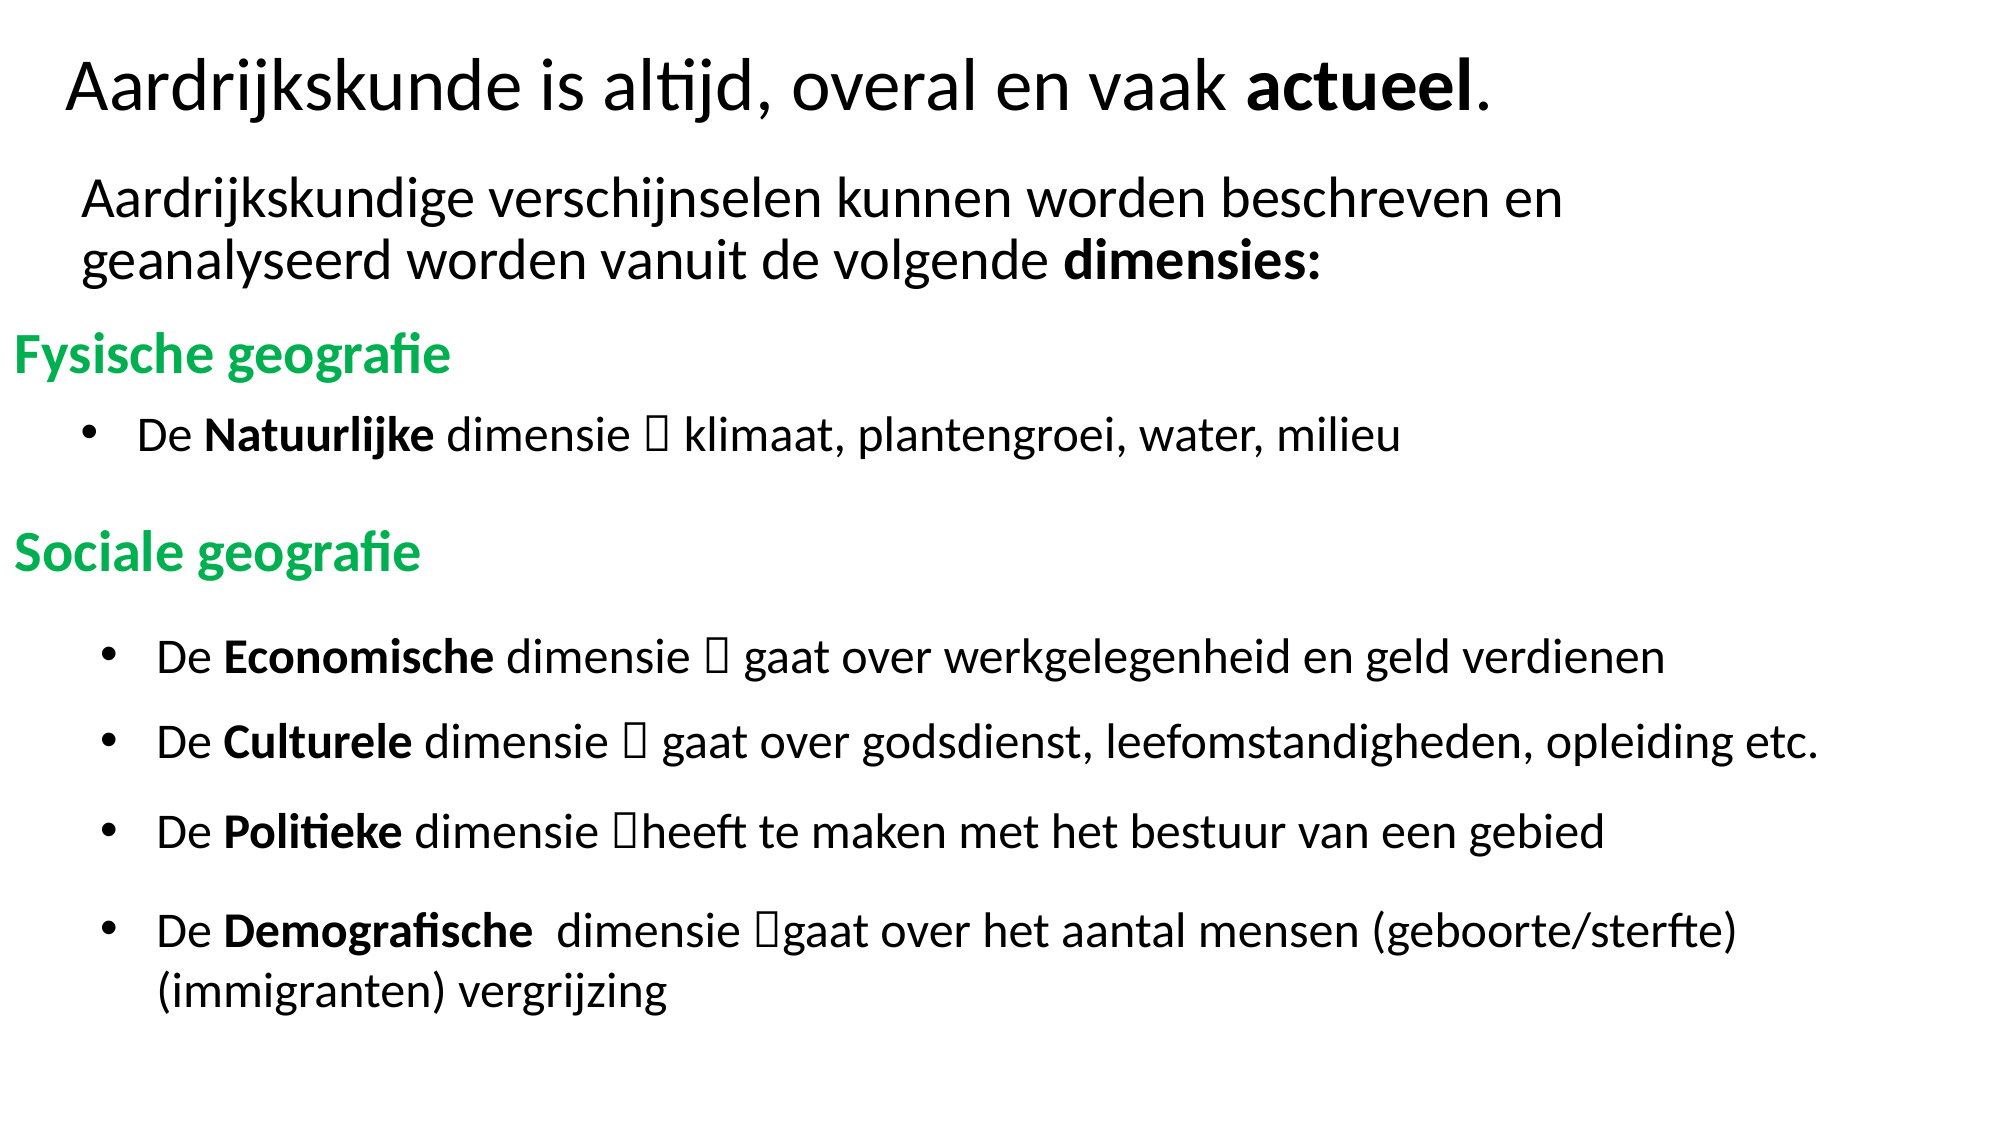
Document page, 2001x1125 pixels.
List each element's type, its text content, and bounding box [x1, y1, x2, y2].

text_box Fysische geografie [0, 307, 737, 393]
text_box De Culturele dimensie  gaat over godsdienst, leefomstandigheden, opleiding etc. [85, 701, 1865, 777]
text_box De Economische dimensie  gaat over werkgelegenheid en geld verdienen [85, 615, 1865, 691]
text_box De Demografische dimensie gaat over het aantal mensen (geboorte/sterfte) (immigranten) vergrijzing [85, 889, 1865, 1025]
text_box De Politieke dimensie heeft te maken met het bestuur van een gebied [85, 791, 1865, 867]
title Aardrijkskunde is altijd, overal en vaak actueel. [50, 0, 1538, 188]
list Aardrijkskundige verschijnselen kunnen worden beschreven en geanalyseerd worden vanuit de volgende dimensies: [65, 159, 1791, 302]
text_box De Natuurlijke dimensie  klimaat, plantengroei, water, milieu [65, 393, 1958, 529]
text_box Sociale geografie [0, 505, 737, 590]
